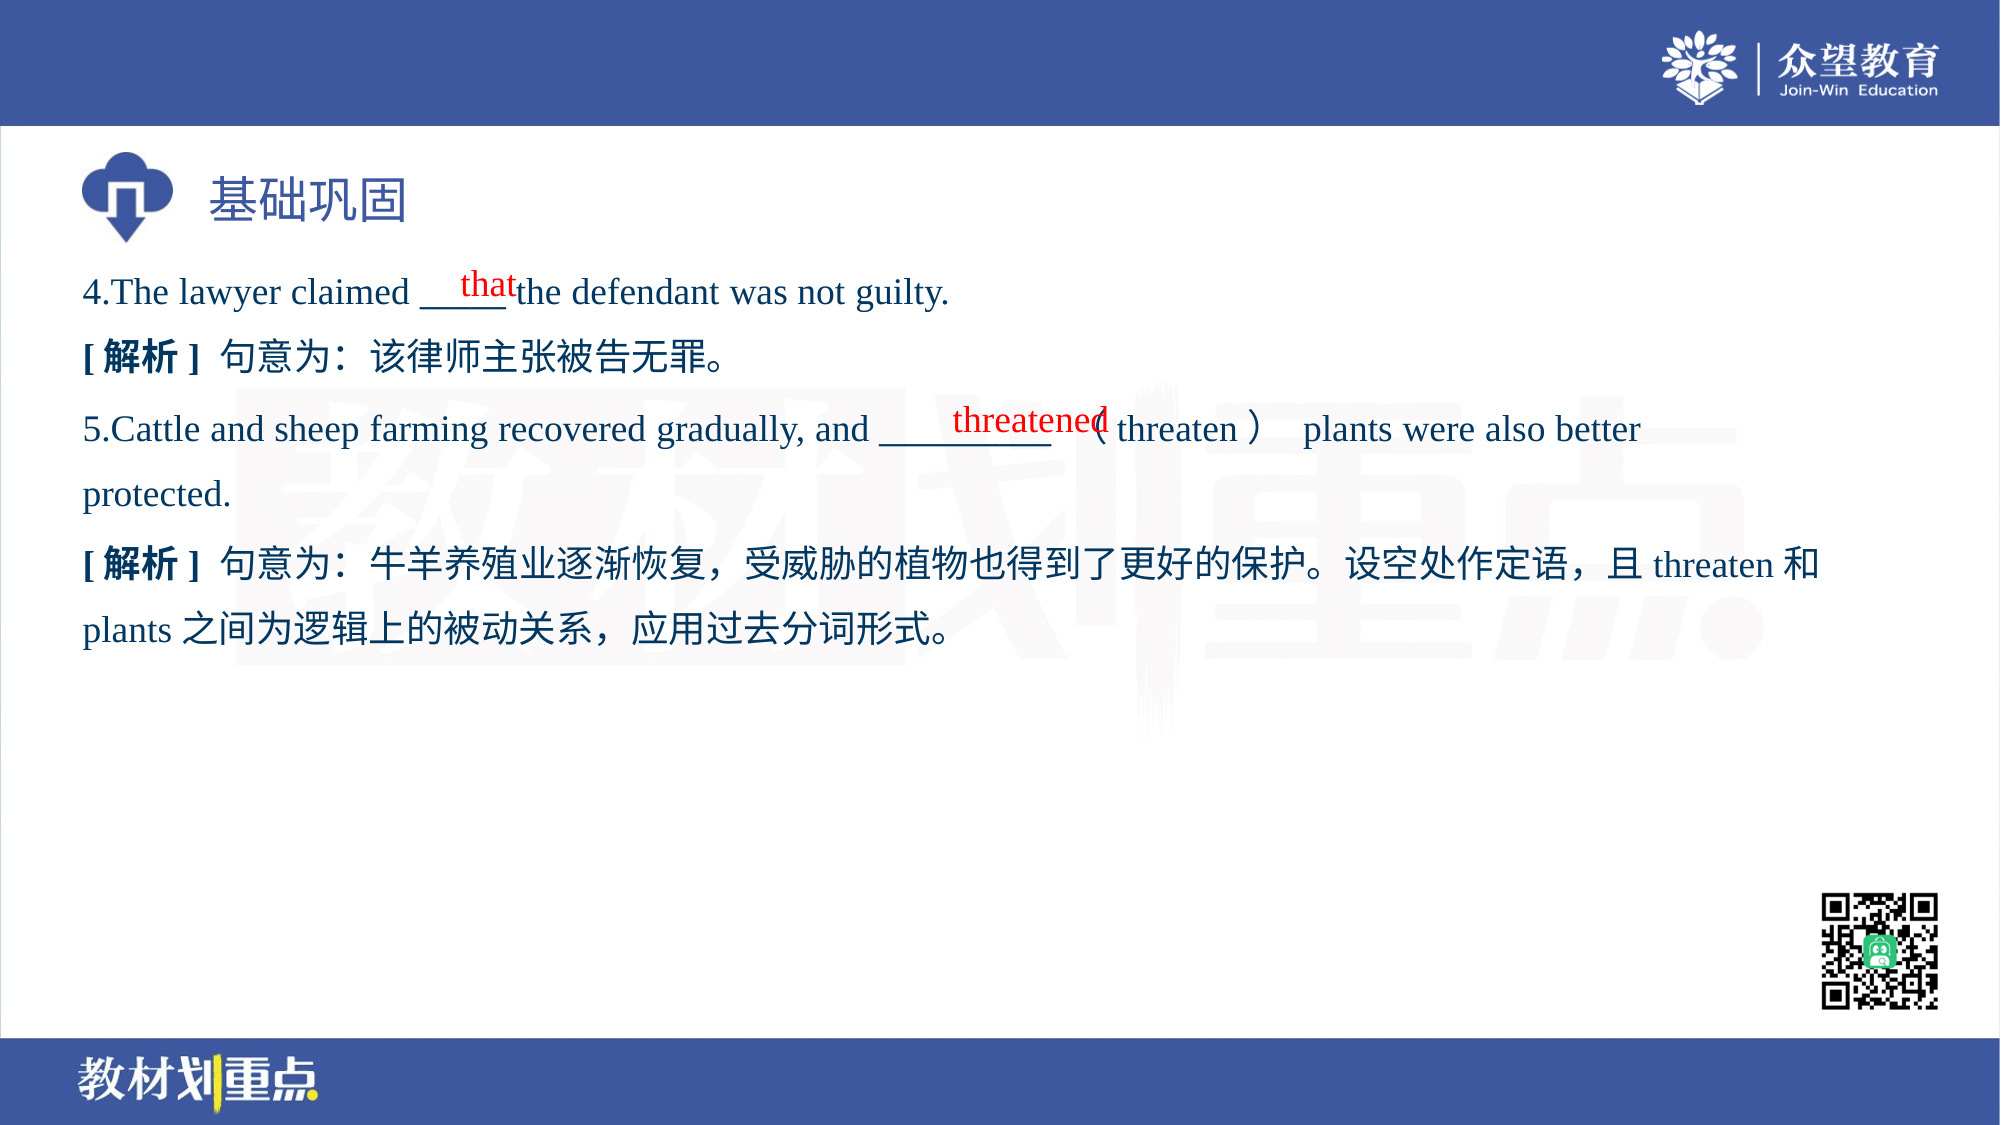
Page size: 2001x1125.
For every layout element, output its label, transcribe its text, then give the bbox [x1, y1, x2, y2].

text_box that [446, 238, 531, 298]
text_box [解析] 句意为：牛羊养殖业逐渐恢复，受威胁的植物也得到了更好的保护。设空处作定语，且threaten和 plants之间为逻辑上的被动关系，应用过去分词形式。 [82, 516, 1817, 644]
picture [0, 0, 2000, 1125]
text_box threatened [939, 375, 1123, 434]
text_box 5.Cattle and sheep farming recovered gradually, and __________ （threaten） plants were also better protected. [82, 380, 1817, 508]
text_box [解析] 句意为：该律师主张被告无罪。 [82, 313, 1817, 371]
text_box 4.The lawyer claimed _____ the defendant was not guilty. [82, 247, 1817, 306]
